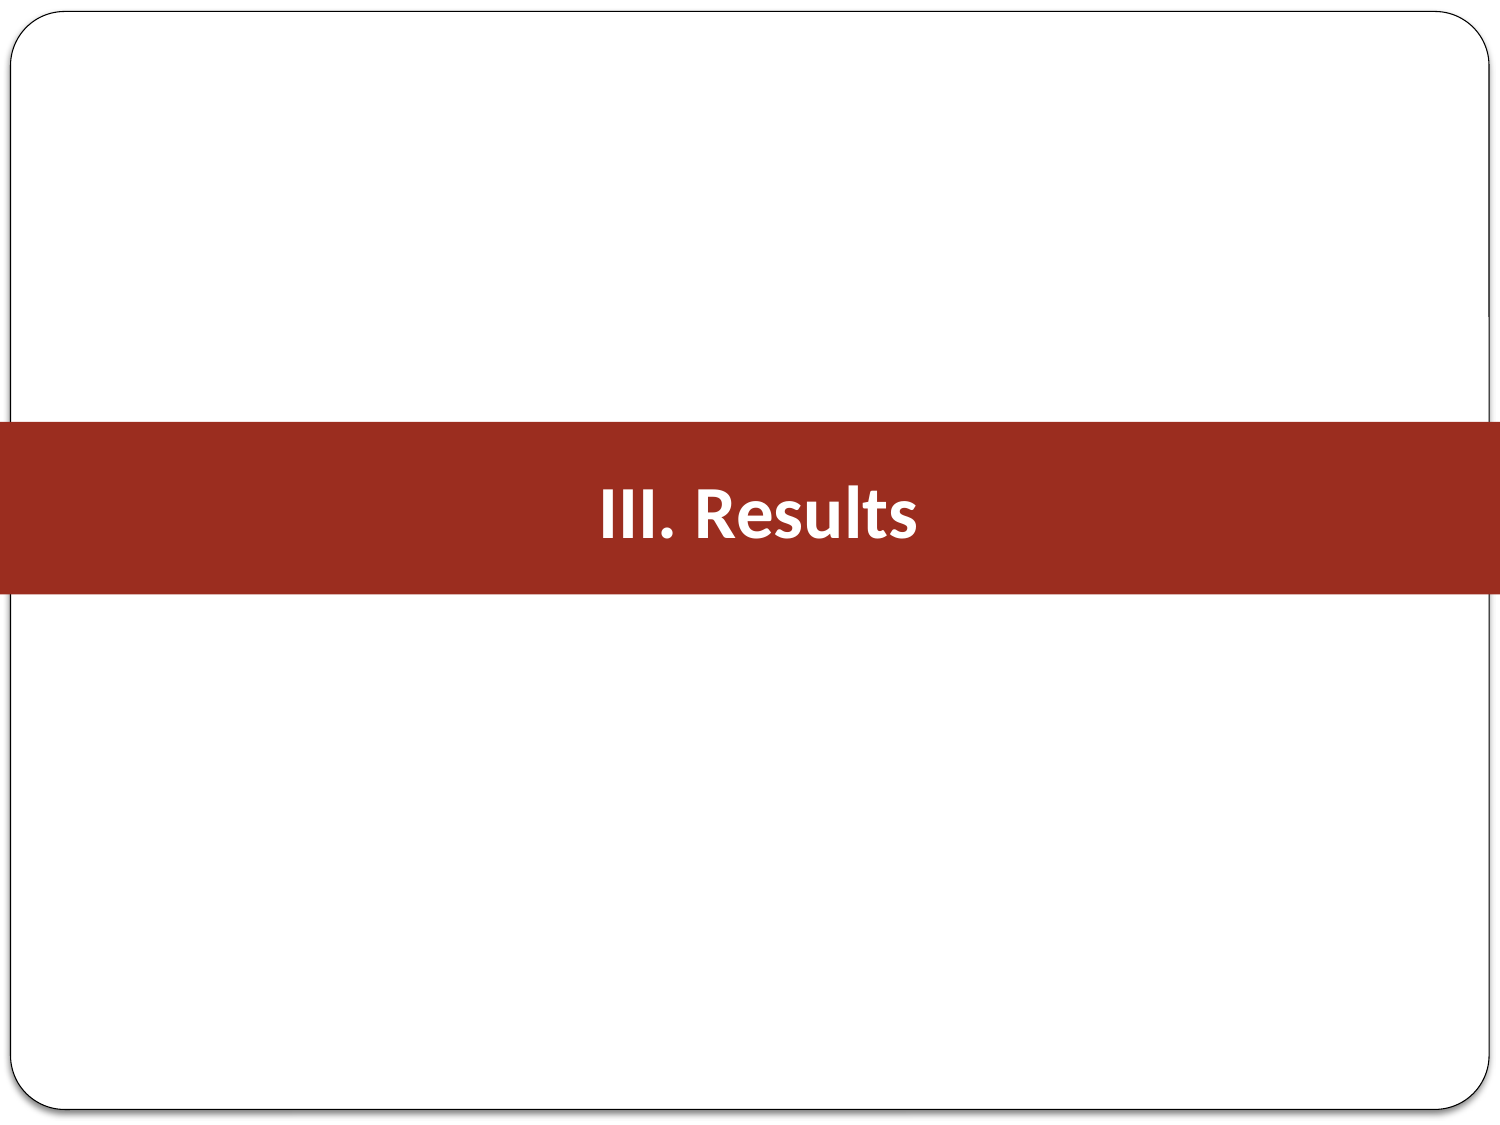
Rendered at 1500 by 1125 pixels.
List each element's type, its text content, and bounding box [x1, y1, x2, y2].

text_box III. Results [0, 421, 1500, 595]
